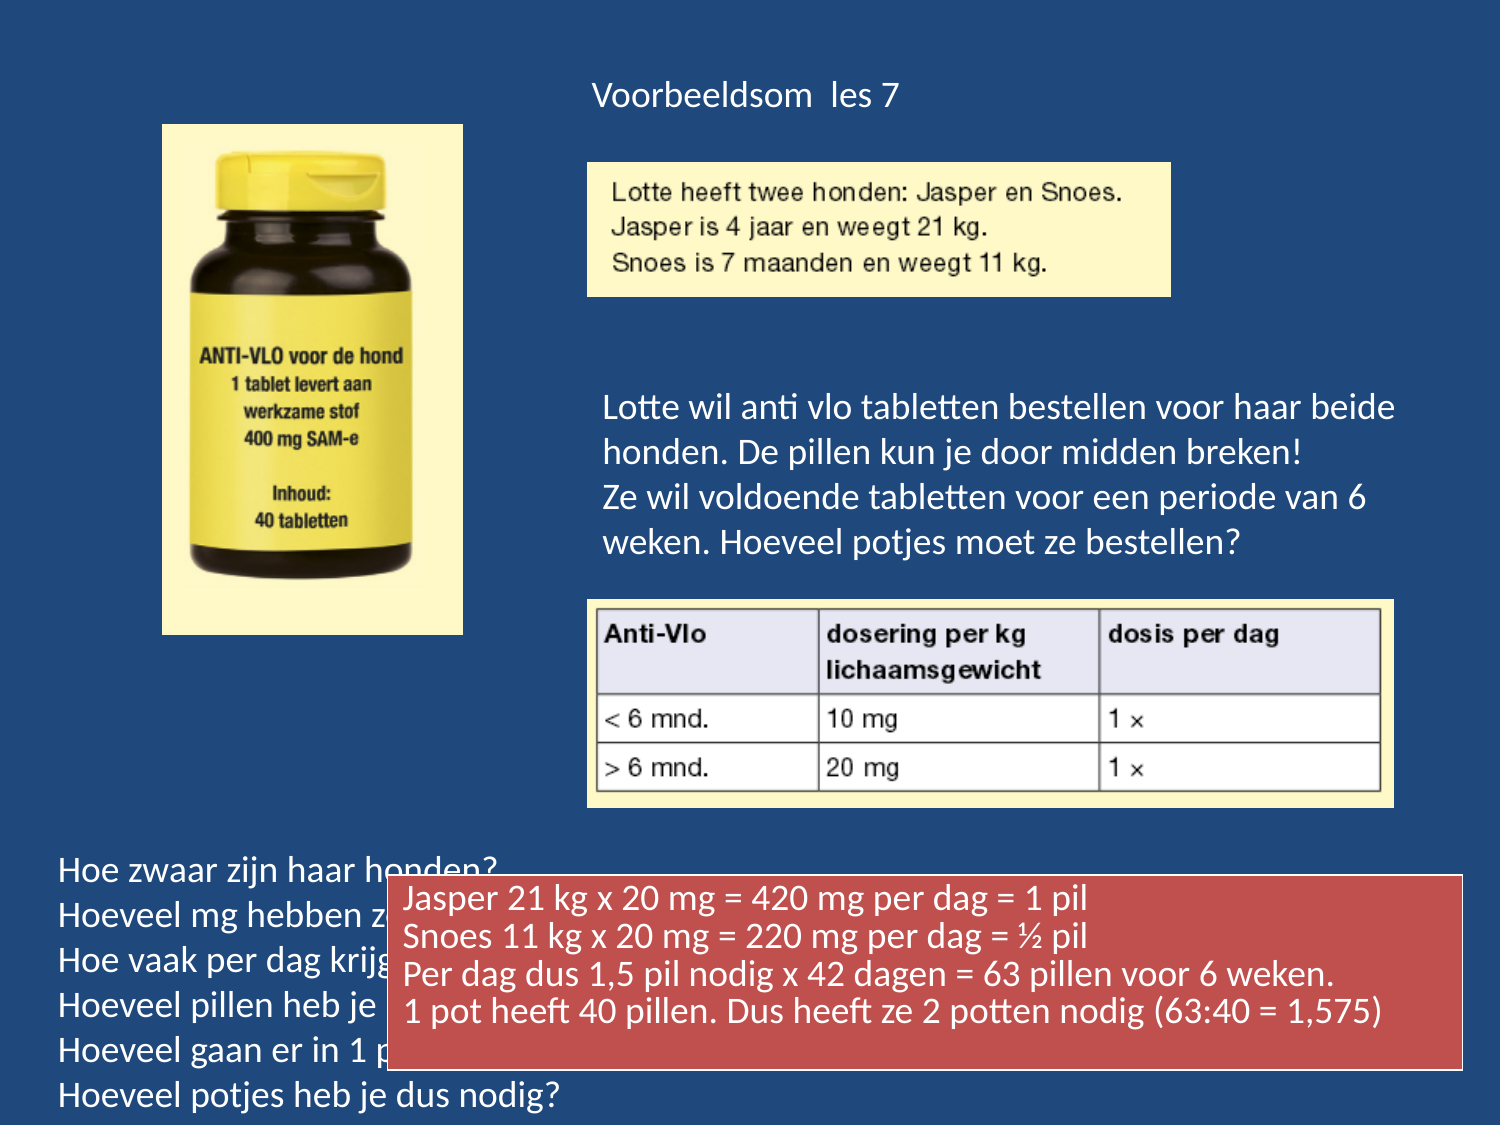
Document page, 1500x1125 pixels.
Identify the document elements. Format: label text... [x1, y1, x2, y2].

picture [162, 124, 463, 635]
picture [587, 599, 1394, 809]
text_box Lotte wil anti vlo tabletten bestellen voor haar beide honden. De pillen kun je door midden breken! Ze wil voldoende tabletten voor een periode van 6 weken. Hoeveel potjes moet ze bestellen? [587, 374, 1438, 615]
text_box Voorbeeldsom les 7 [576, 62, 924, 123]
text_box Hoe zwaar zijn haar honden? Hoeveel mg hebben ze nodig als je kijkt naar hun gewicht? Hoe vaak per dag krijgen ze een pil? Hoeveel pillen heb je in totaal nodig voor 6 weken? Hoeveel gaan er in 1 potje? Hoeveel potjes heb je dus nodig? [43, 837, 962, 1125]
table_header Jasper 21 kg x 20 mg = 420 mg per dag = 1 pil Snoes 11 kg x 20 mg = 220 mg per dag = ½ pil Per dag dus 1,5 pil nodig x 42 dagen = 63 pillen voor 6 weken. 1 pot heeft 40 pillen. Dus heeft ze 2 potten nodig (63:40 = 1,575) [388, 876, 1462, 1069]
picture [587, 162, 1171, 298]
